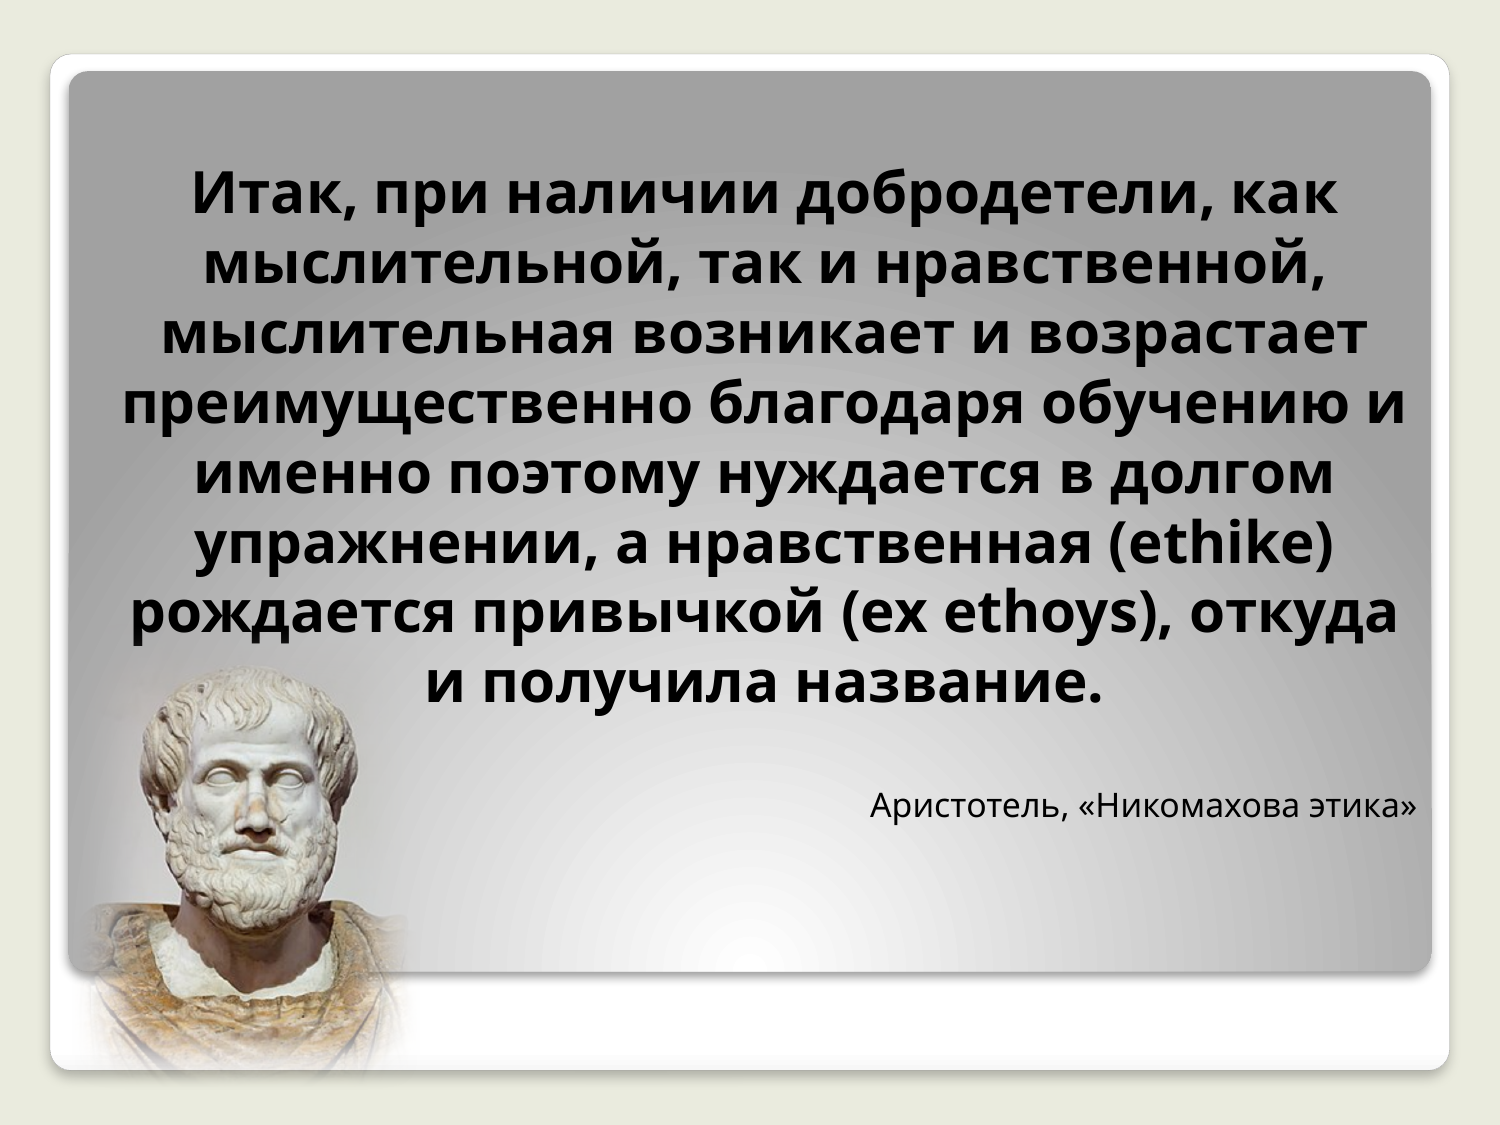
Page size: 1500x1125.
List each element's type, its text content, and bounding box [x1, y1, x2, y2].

list Итак, при наличии добродетели, как мыслительной, так и нравственной, мыслительная возникает и возрастает преимущественно благодаря обучению и именно поэтому нуждается в долгом упражнении, а нравственная (ethike) рождается привычкой (ex ethoys), откуда и получила название. Аристотель, «Никомахова этика» [82, 140, 1432, 848]
picture [70, 620, 423, 1093]
